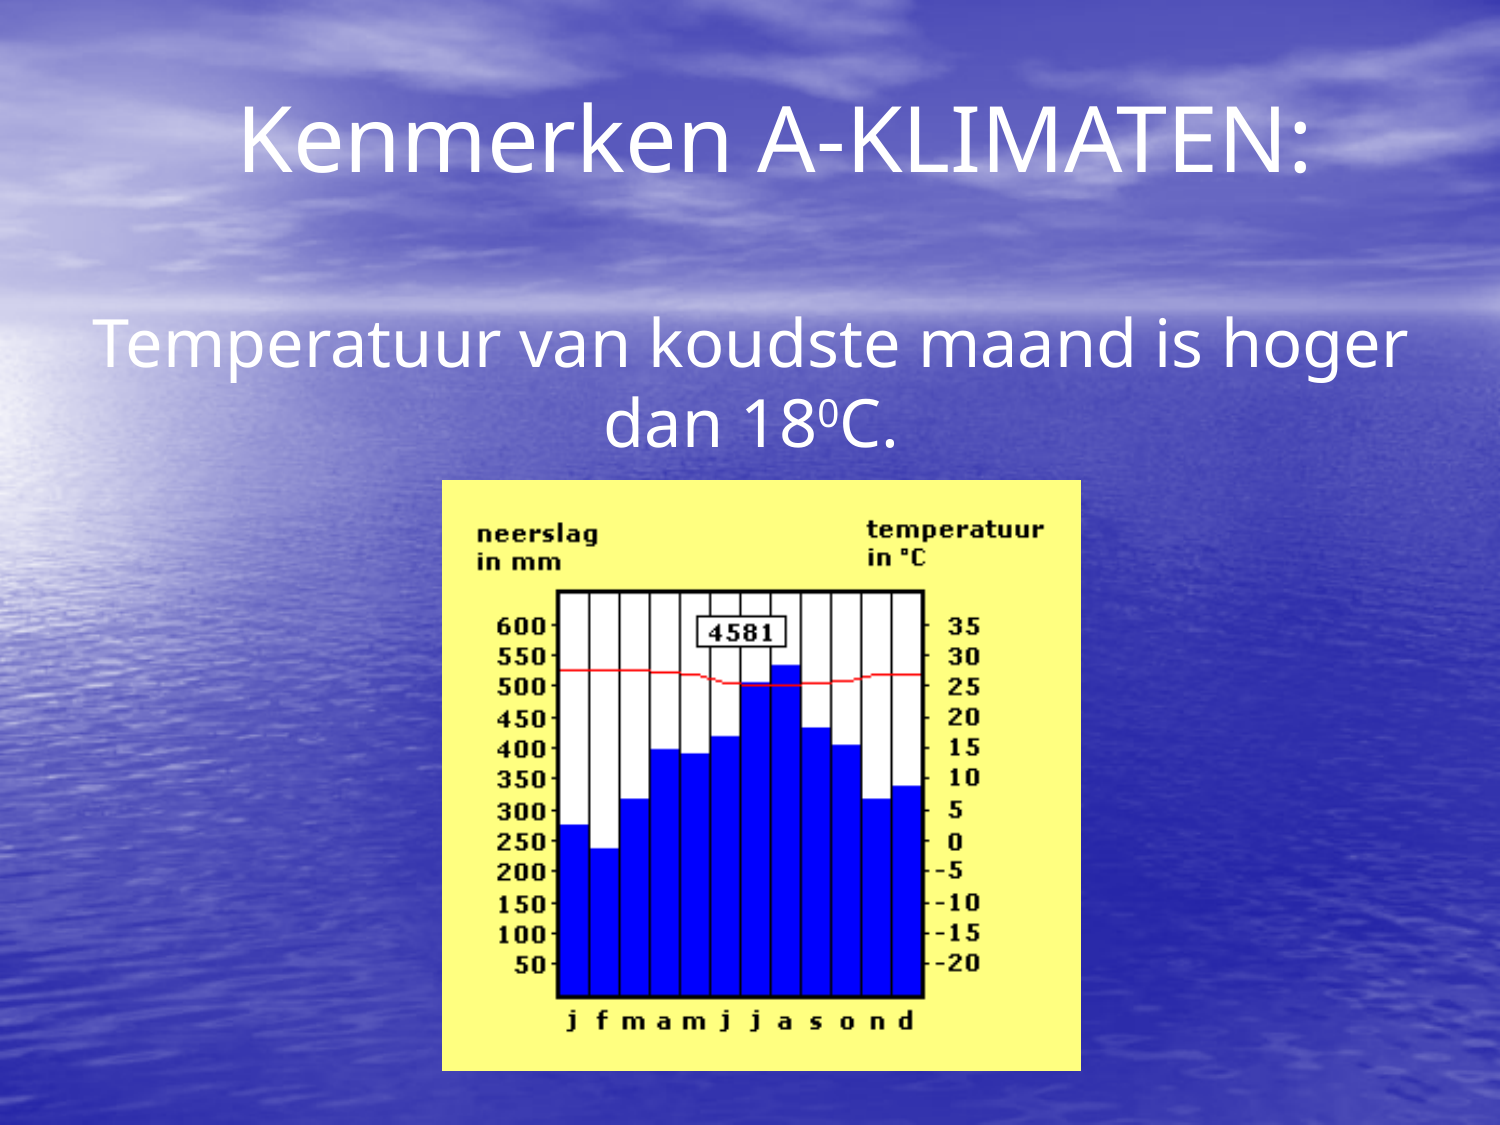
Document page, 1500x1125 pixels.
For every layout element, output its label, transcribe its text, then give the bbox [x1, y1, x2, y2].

text_box Kenmerken A-KLIMATEN: [112, 125, 1463, 256]
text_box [442, 479, 1081, 1071]
text_box Temperatuur van koudste maand is hoger dan 180C. [76, 267, 1427, 495]
